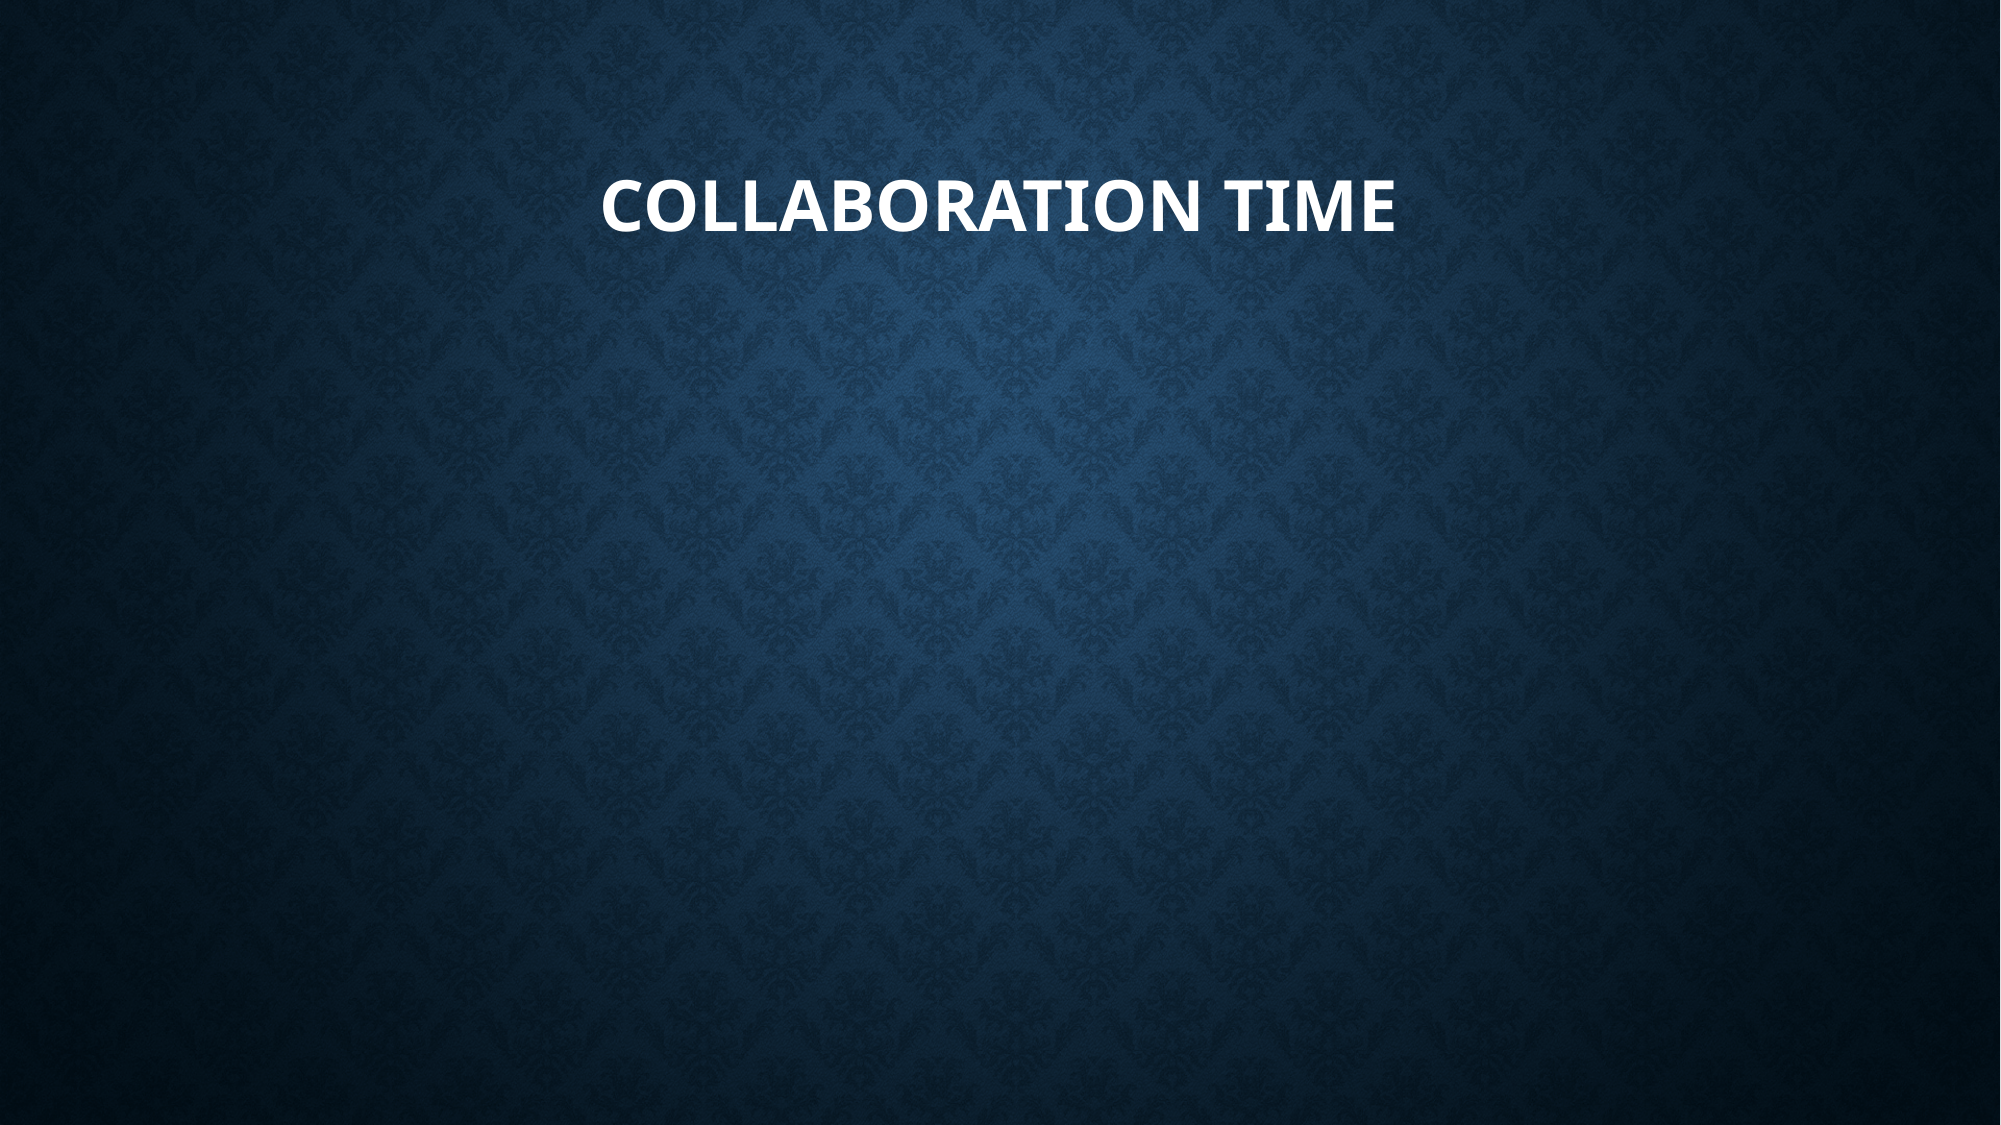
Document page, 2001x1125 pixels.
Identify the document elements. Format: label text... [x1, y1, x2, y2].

title Collaboration time [149, 99, 1849, 318]
